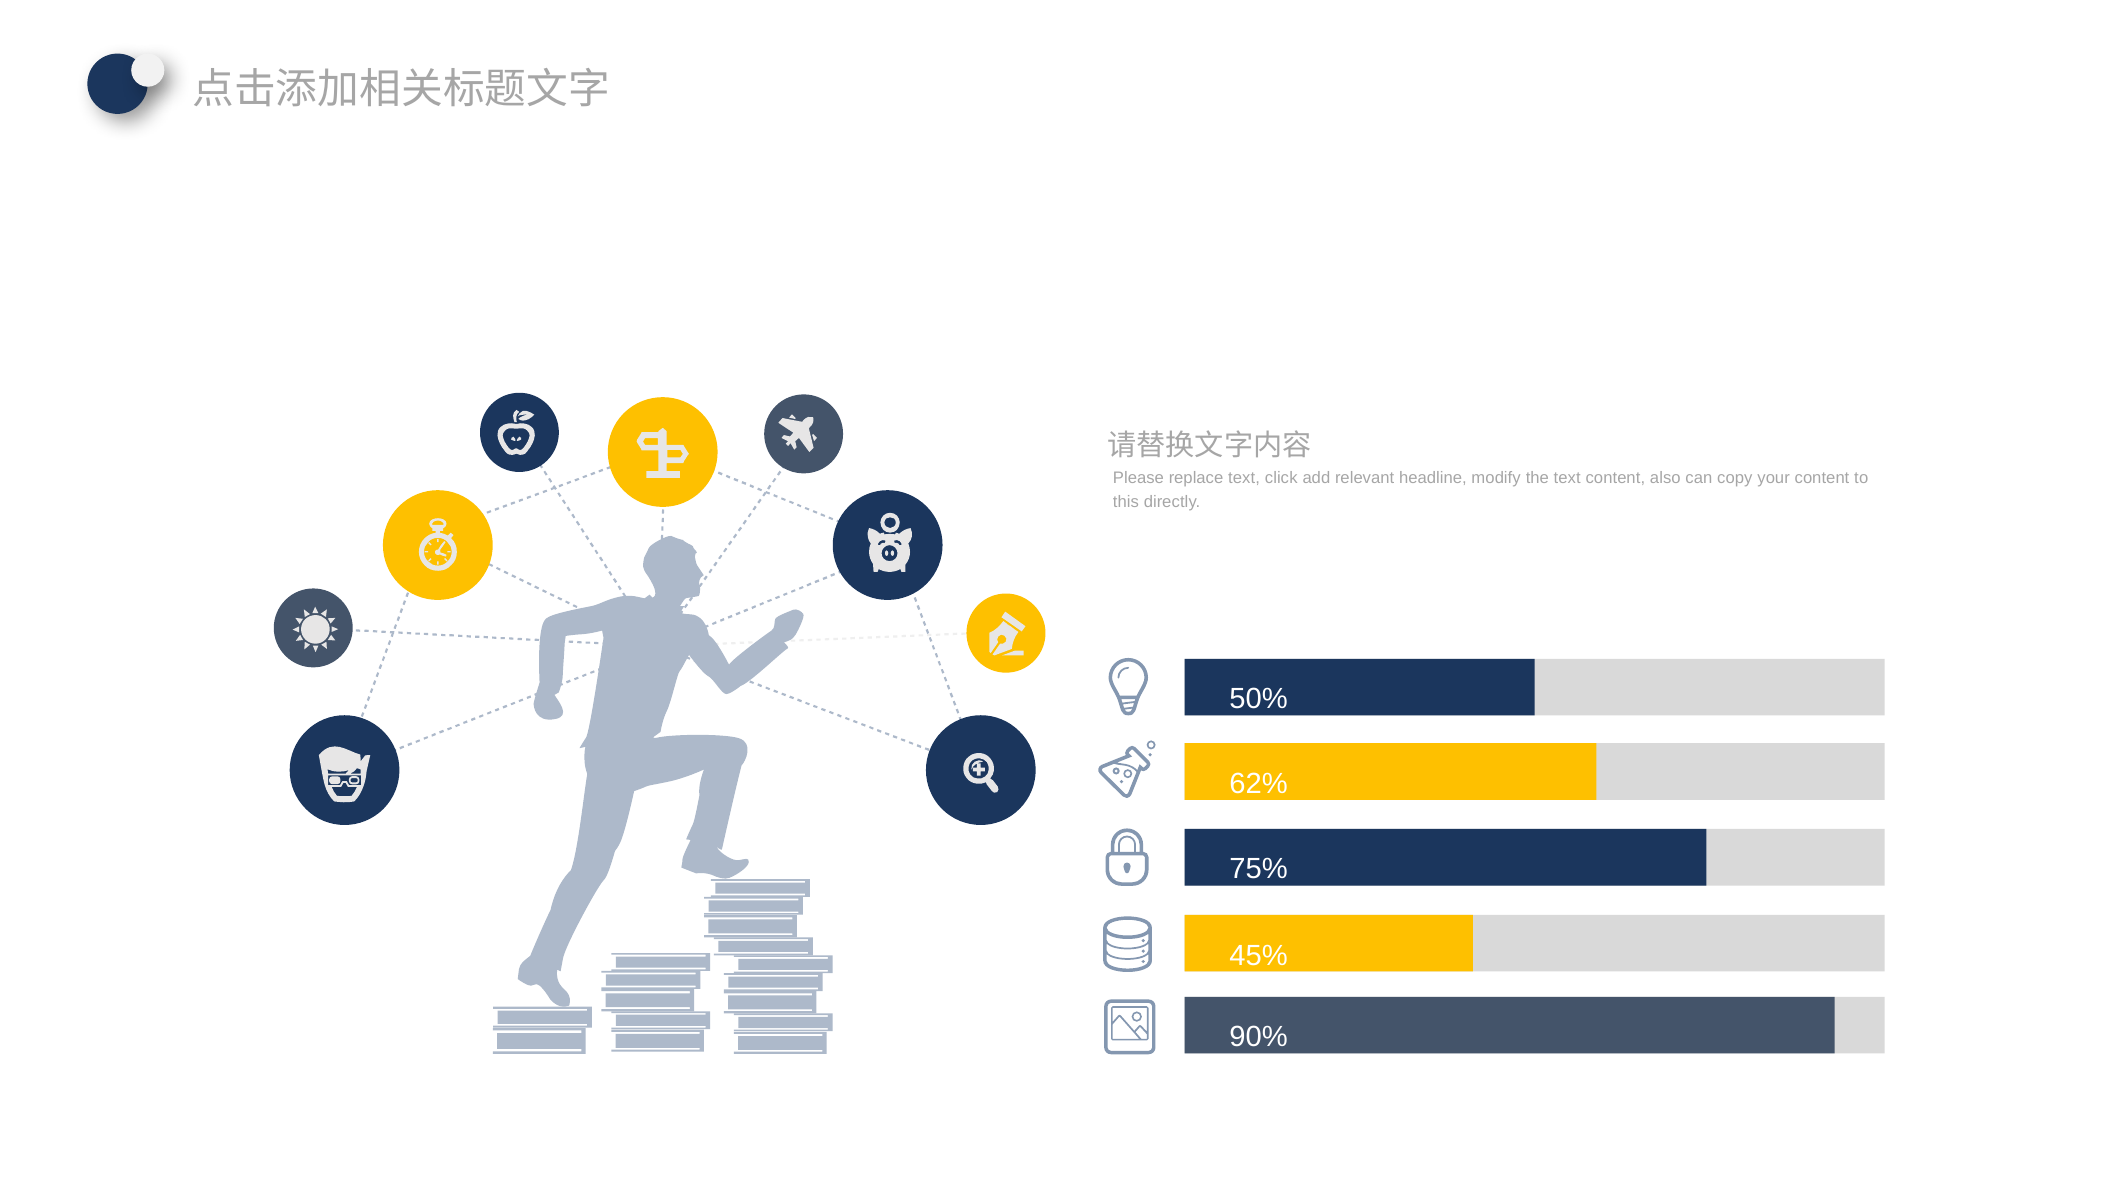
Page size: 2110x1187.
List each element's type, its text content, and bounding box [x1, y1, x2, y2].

text_box [1184, 914, 1474, 972]
text_box 50% [1208, 662, 1333, 726]
text_box [1707, 828, 1886, 887]
text_box [1474, 914, 1886, 972]
text_box [86, 52, 142, 115]
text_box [1105, 828, 1149, 886]
text_box [1836, 996, 1886, 1055]
text_box [1184, 996, 1836, 1055]
text_box [1184, 742, 1597, 801]
text_box 90% [1208, 1000, 1333, 1064]
text_box 请替换文字内容 [1091, 410, 1335, 469]
text_box [1536, 658, 1886, 716]
text_box Please replace text, click add relevant headline, modify the text content, also can copy your content to this directly. [1097, 455, 1910, 519]
text_box 62% [1208, 746, 1333, 810]
text_box [130, 52, 166, 88]
text_box 45% [1208, 918, 1333, 982]
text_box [1108, 657, 1149, 716]
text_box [1098, 740, 1156, 798]
text_box 75% [1208, 832, 1333, 896]
text_box [1597, 742, 1886, 801]
text_box 点击添加相关标题文字 [176, 53, 680, 114]
text_box [1184, 658, 1536, 716]
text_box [1104, 999, 1156, 1055]
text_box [1103, 916, 1152, 973]
text_box [1184, 828, 1707, 887]
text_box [269, 388, 1050, 1054]
